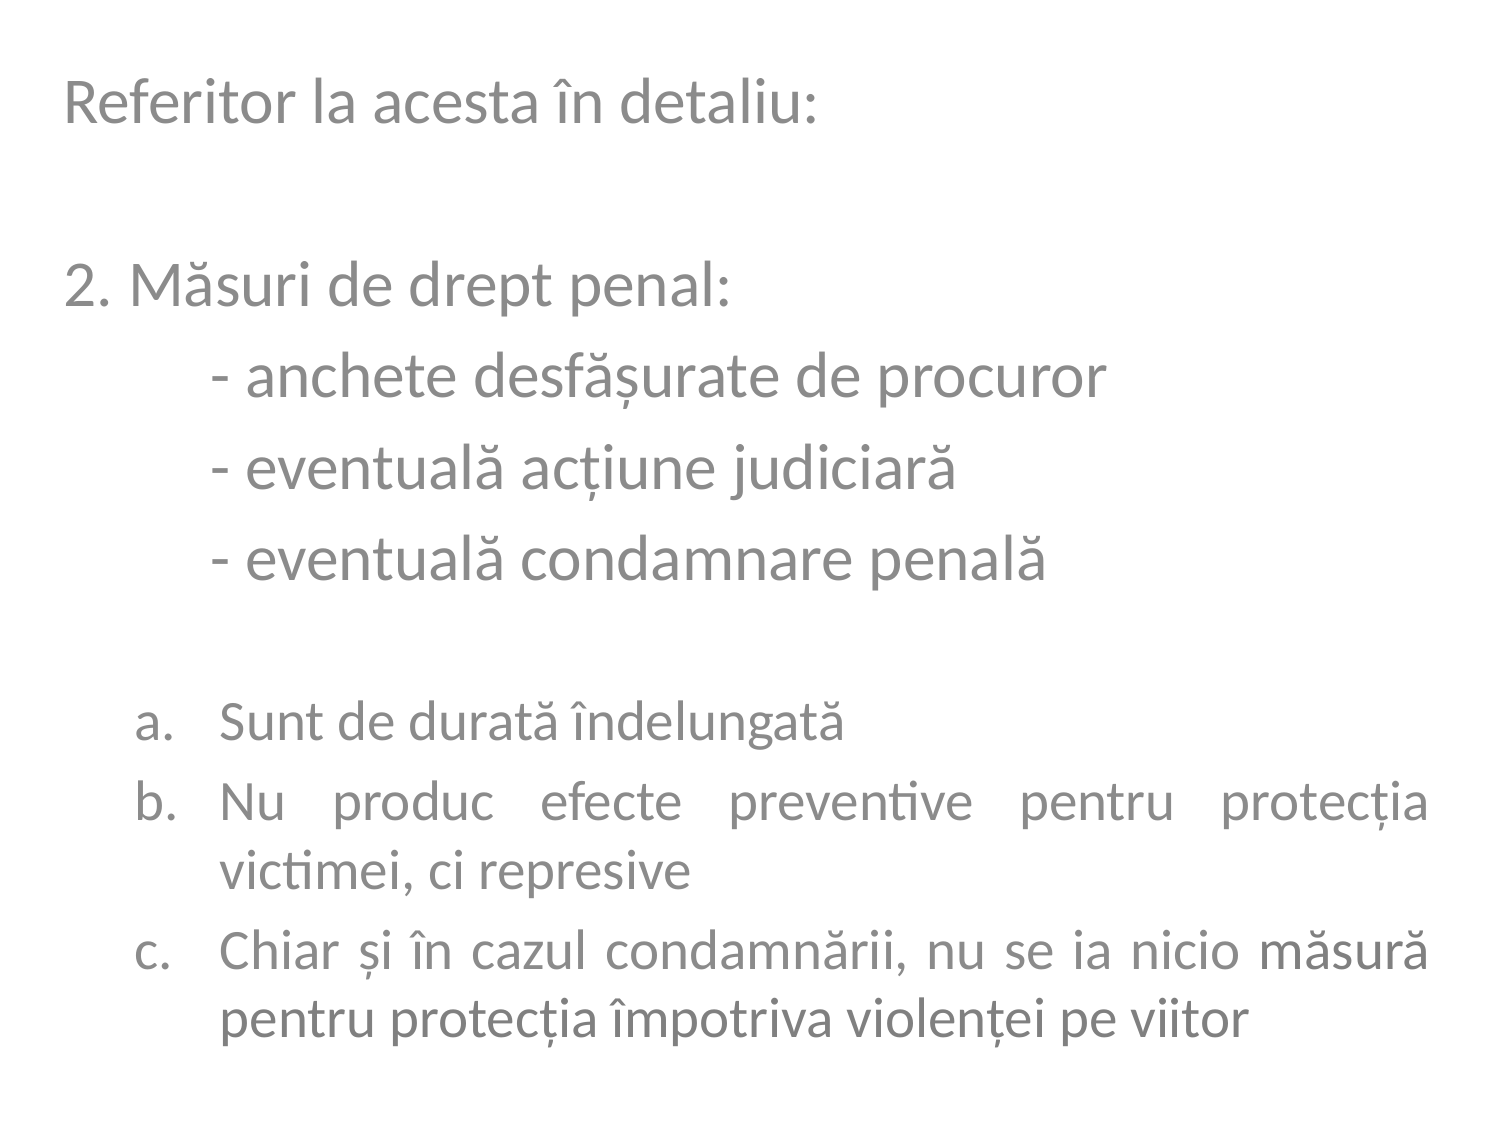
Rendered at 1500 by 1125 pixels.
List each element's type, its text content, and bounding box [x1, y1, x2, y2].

subtitle Referitor la acesta în detaliu: 2. Măsuri de drept penal: - anchete desfășurate de procuror - eventuală acțiune judiciară - eventuală condamnare penală Sunt de durată îndelungată Nu produc efecte preventive pentru protecția victimei, ci represive Chiar și în cazul condamnării, nu se ia nicio măsură pentru protecția împotriva violenței pe viitor [48, 50, 1446, 1063]
